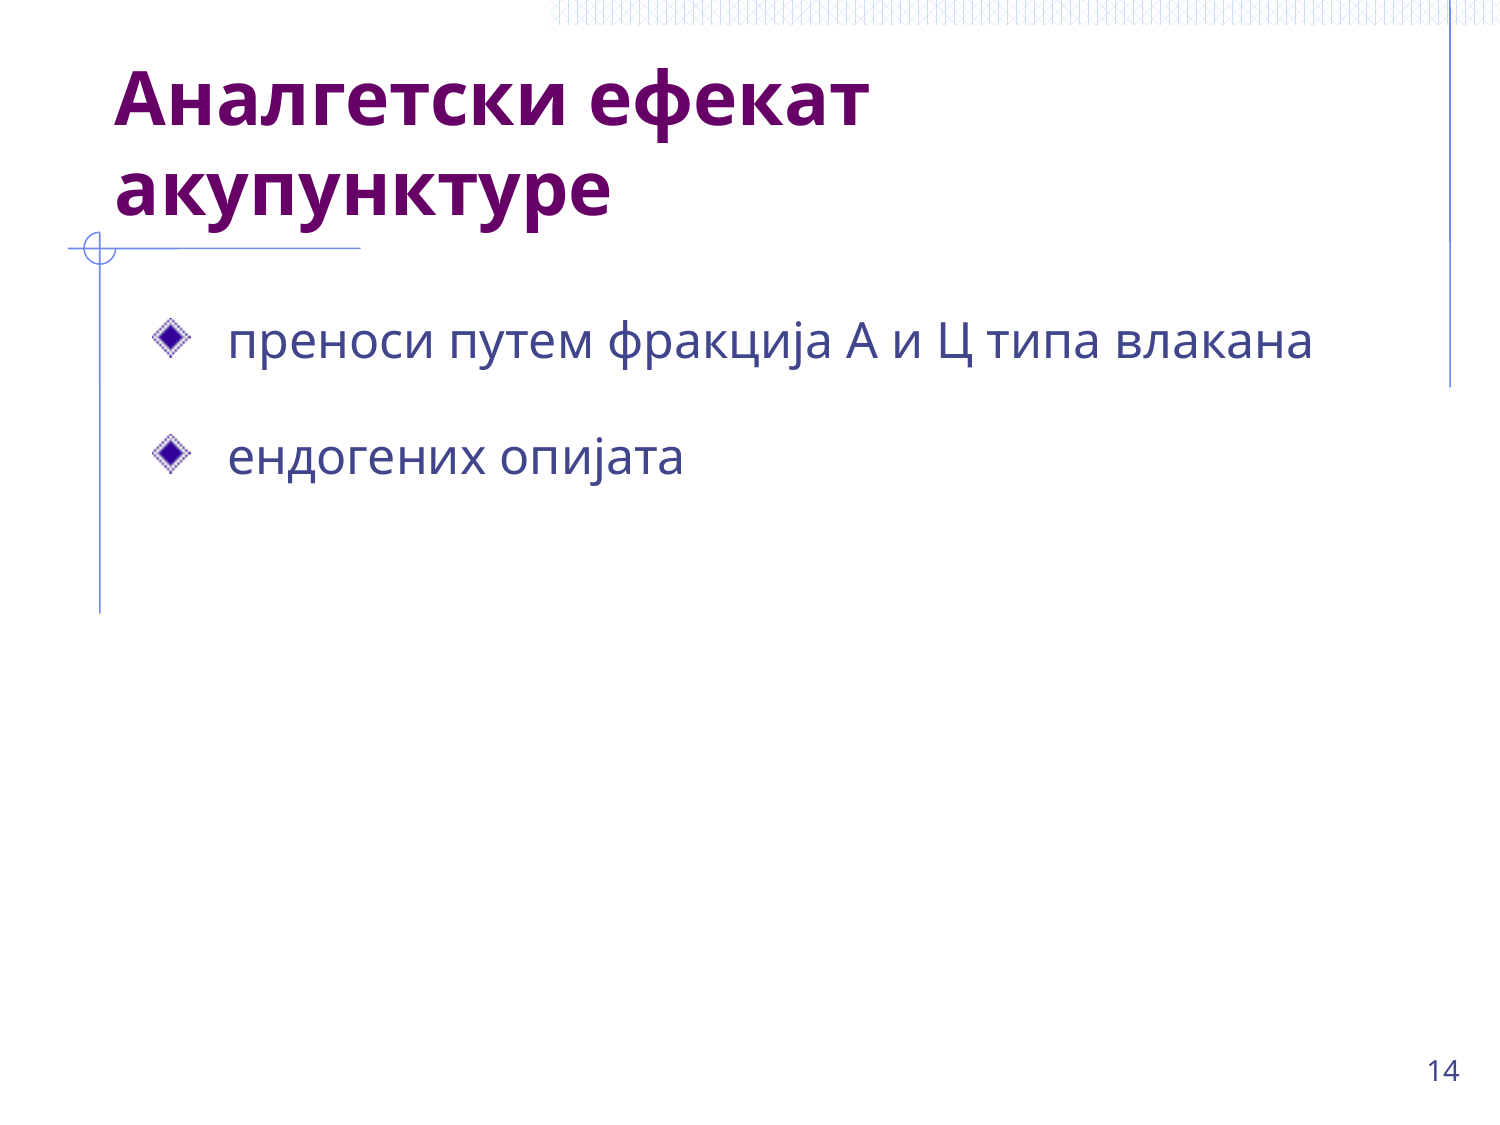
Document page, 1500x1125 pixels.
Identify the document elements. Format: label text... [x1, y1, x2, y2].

list преноси путем фракција А и Ц типа влакана ендогених опијата [137, 312, 1413, 988]
picture [152, 434, 191, 474]
slide_number 14 [1162, 1025, 1475, 1100]
picture [152, 318, 191, 358]
title Аналгетски ефекат акупунктуре [99, 49, 1376, 238]
